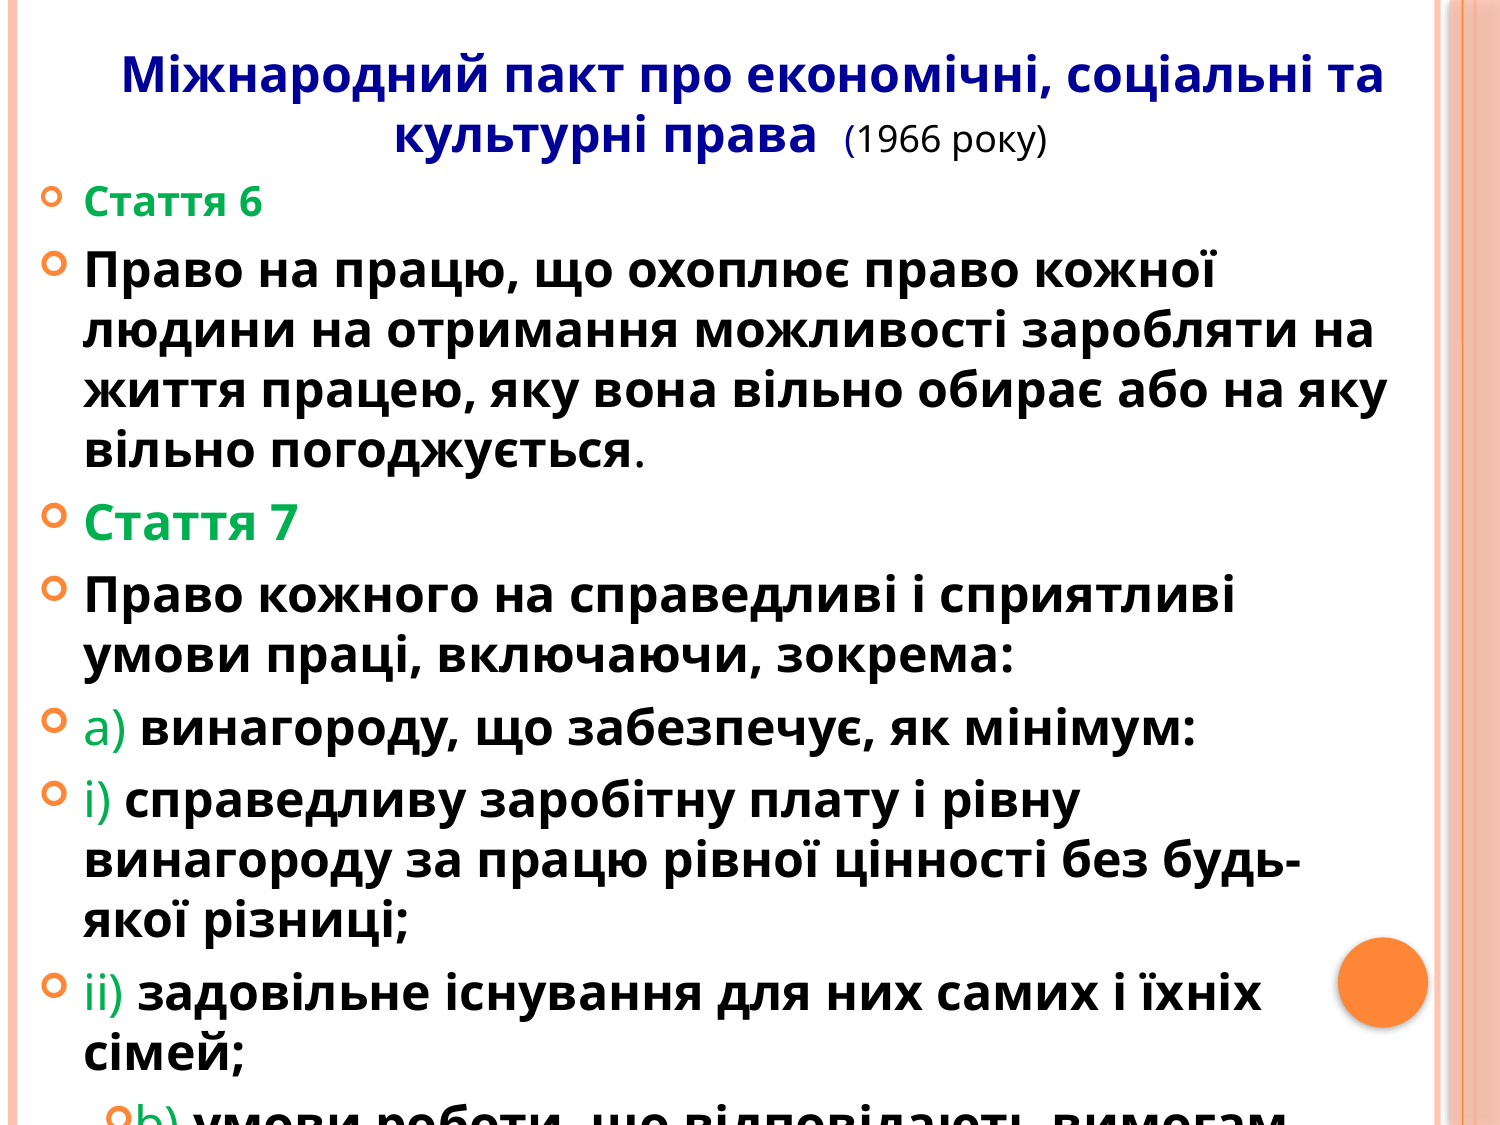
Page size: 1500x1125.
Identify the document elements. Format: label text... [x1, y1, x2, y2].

list Міжнародний пакт про економічні, соціальні та культурні права (1966 року) Стаття 6 Право на працю, що охоплює право кожної людини на отримання можливості заробляти на життя працею, яку вона вільно обирає або на яку вільно погоджується. Стаття 7 Право кожного на справедливі і сприятливі умови праці, включаючи, зокрема: a) винагороду, що забезпечує, як мінімум: i) справедливу заробітну плату і рівну винагороду за працю рівної цінності без будь-якої різниці; ii) задовільне існування для них самих і їхніх сімей; b) умови роботи, що відповідають вимогам безпеки і гігієни; [23, 34, 1419, 1102]
